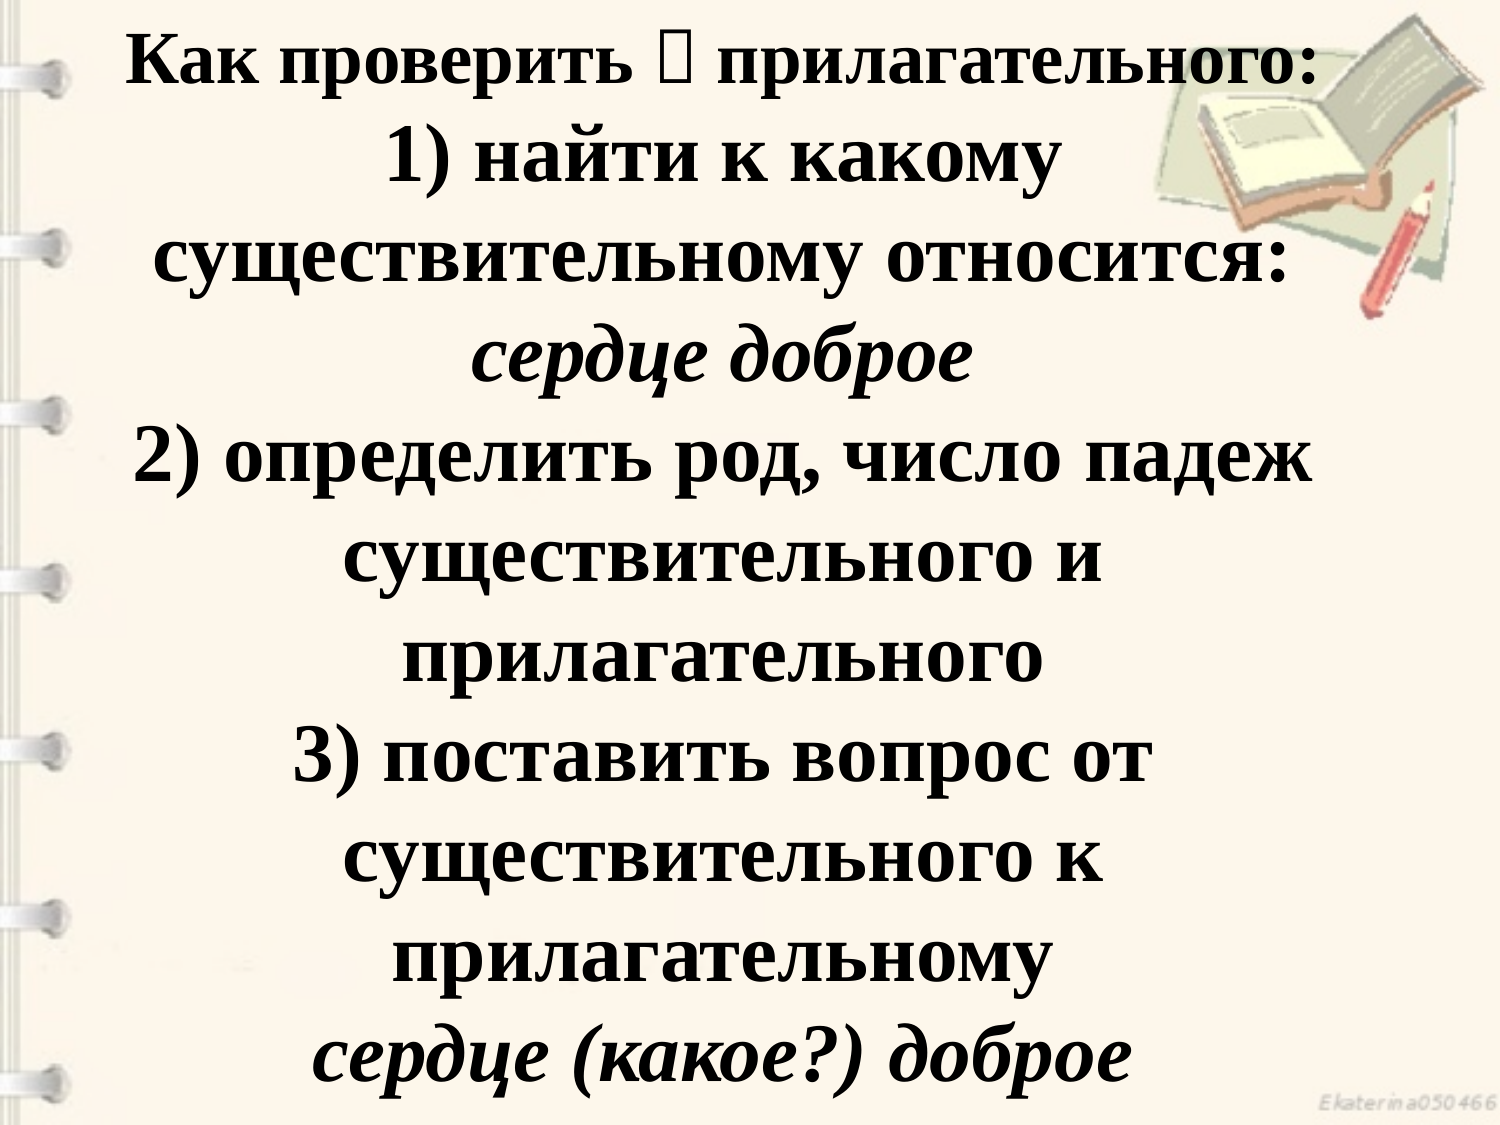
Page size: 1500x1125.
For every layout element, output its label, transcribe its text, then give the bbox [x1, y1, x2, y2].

title Как проверить  прилагательного: 1) найти к какому существительному относится: сердце доброе 2) определить род, число падеж существительного и прилагательного 3) поставить вопрос от существительного к прилагательному сердце (какое?) доброе [29, 432, 1418, 674]
